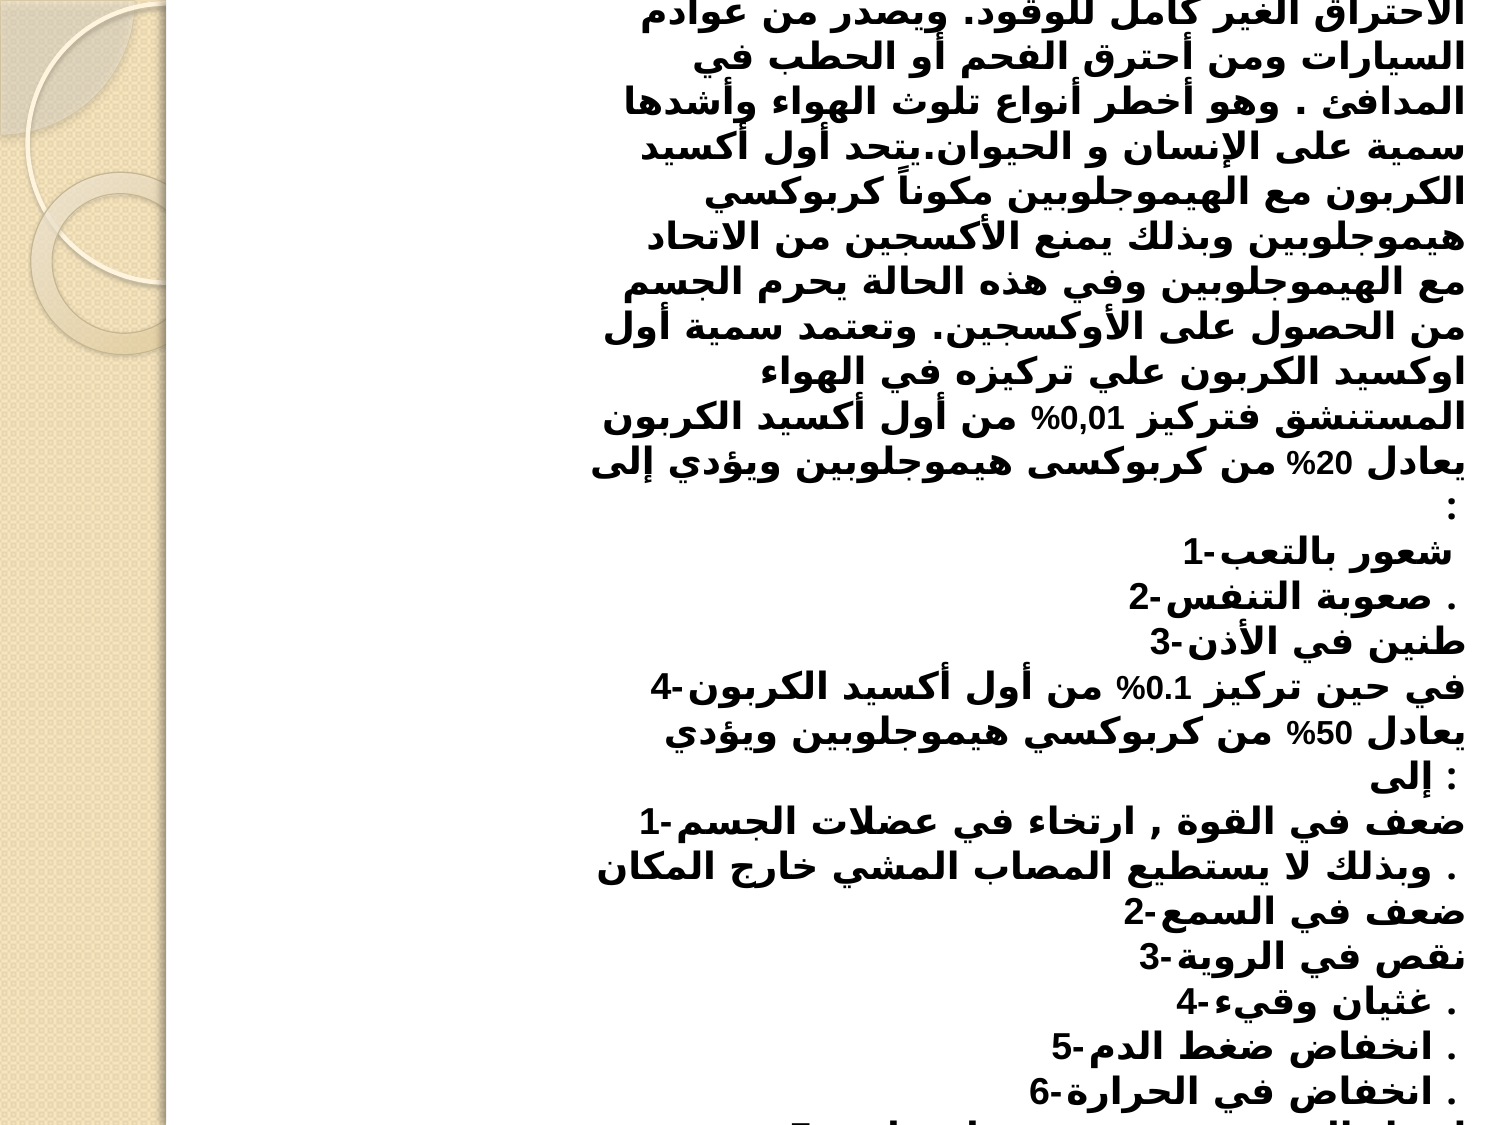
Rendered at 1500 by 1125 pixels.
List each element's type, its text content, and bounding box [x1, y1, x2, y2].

text_box ( 1 ) غاز أول أكسيد الكربون : هو غاز ليس له لون ولا رائحة ومصدرة عملية الاحتراق الغير كامل للوقود. ويصدر من عوادم السيارات ومن أحترق الفحم أو الحطب في المدافئ . وهو أخطر أنواع تلوث الهواء وأشدها سمية على الإنسان و الحيوان.يتحد أول أكسيد الكربون مع الهيموجلوبين مكوناً كربوكسي هيموجلوبين وبذلك يمنع الأكسجين من الاتحاد مع الهيموجلوبين وفي هذه الحالة يحرم الجسم من الحصول على الأوكسجين. وتعتمد سمية أول اوكسيد الكربون علي تركيزه في الهواء المستنشق فتركيز 0,01% من أول أكسيد الكربون يعادل 20% من كربوكسى هيموجلوبين ويؤدي إلى : 1- شعور بالتعب 2- صعوبة التنفس . 3- طنين في الأذن 4- في حين تركيز 0.1% من أول أكسيد الكربون يعادل 50% من كربوكسي هيموجلوبين ويؤدي إلى : 1- ضعف في القوة , ارتخاء في عضلات الجسم وبذلك لا يستطيع المصاب المشي خارج المكان . 2- ضعف في السمع 3- نقص في الروية 4- غثيان وقيء . 5- انخفاض ضغط الدم . 6- انخفاض في الحرارة . 7- ازدياد النبض مع ضعف في إحساسه 8- أخيراً الإغماء والوفاة خلال ساعتين . إذن النتيجة النهائية الوفاة لمن يتسمم بهذا الغاز ولذلك تتضح خطورته. [572, 0, 1477, 1125]
